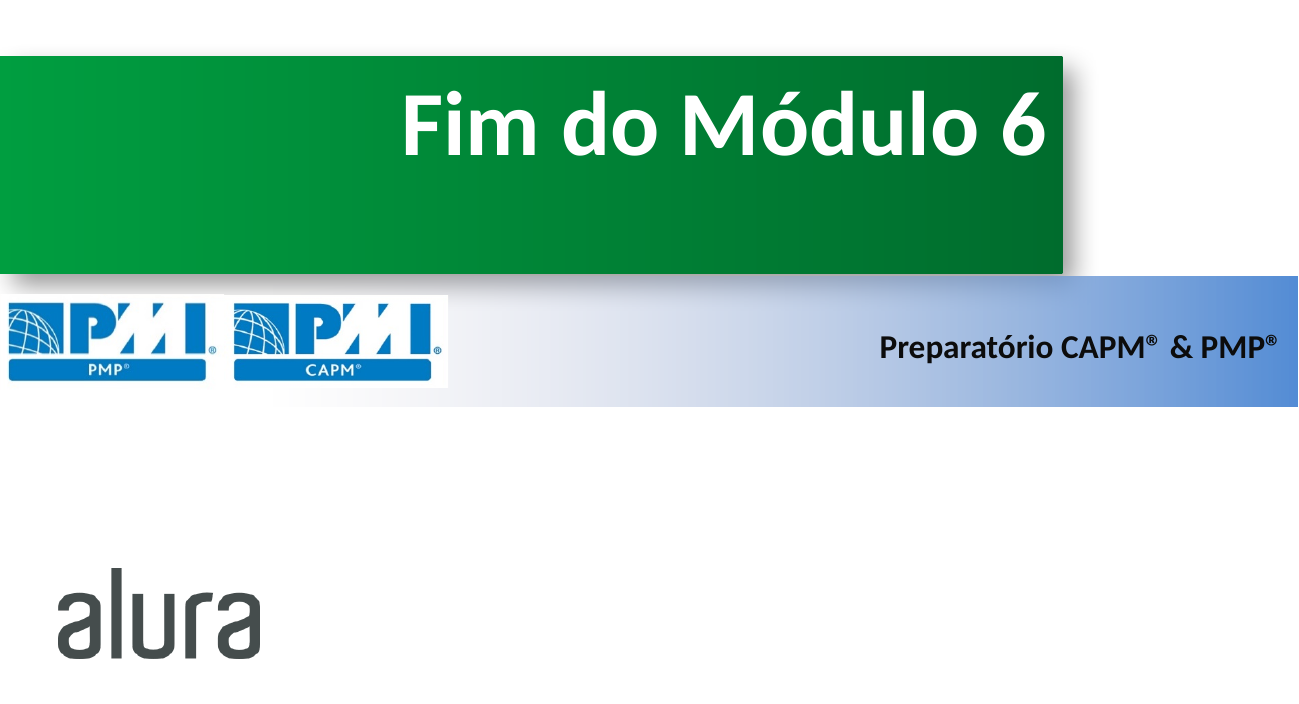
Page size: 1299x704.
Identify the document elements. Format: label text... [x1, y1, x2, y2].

text_box Fim do Módulo 6 [0, 56, 1063, 274]
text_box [0, 294, 449, 390]
text_box [270, 276, 1298, 317]
text_box Preparatório CAPM® & PMP® [452, 317, 1298, 374]
text_box [270, 374, 1298, 407]
picture [58, 568, 260, 660]
